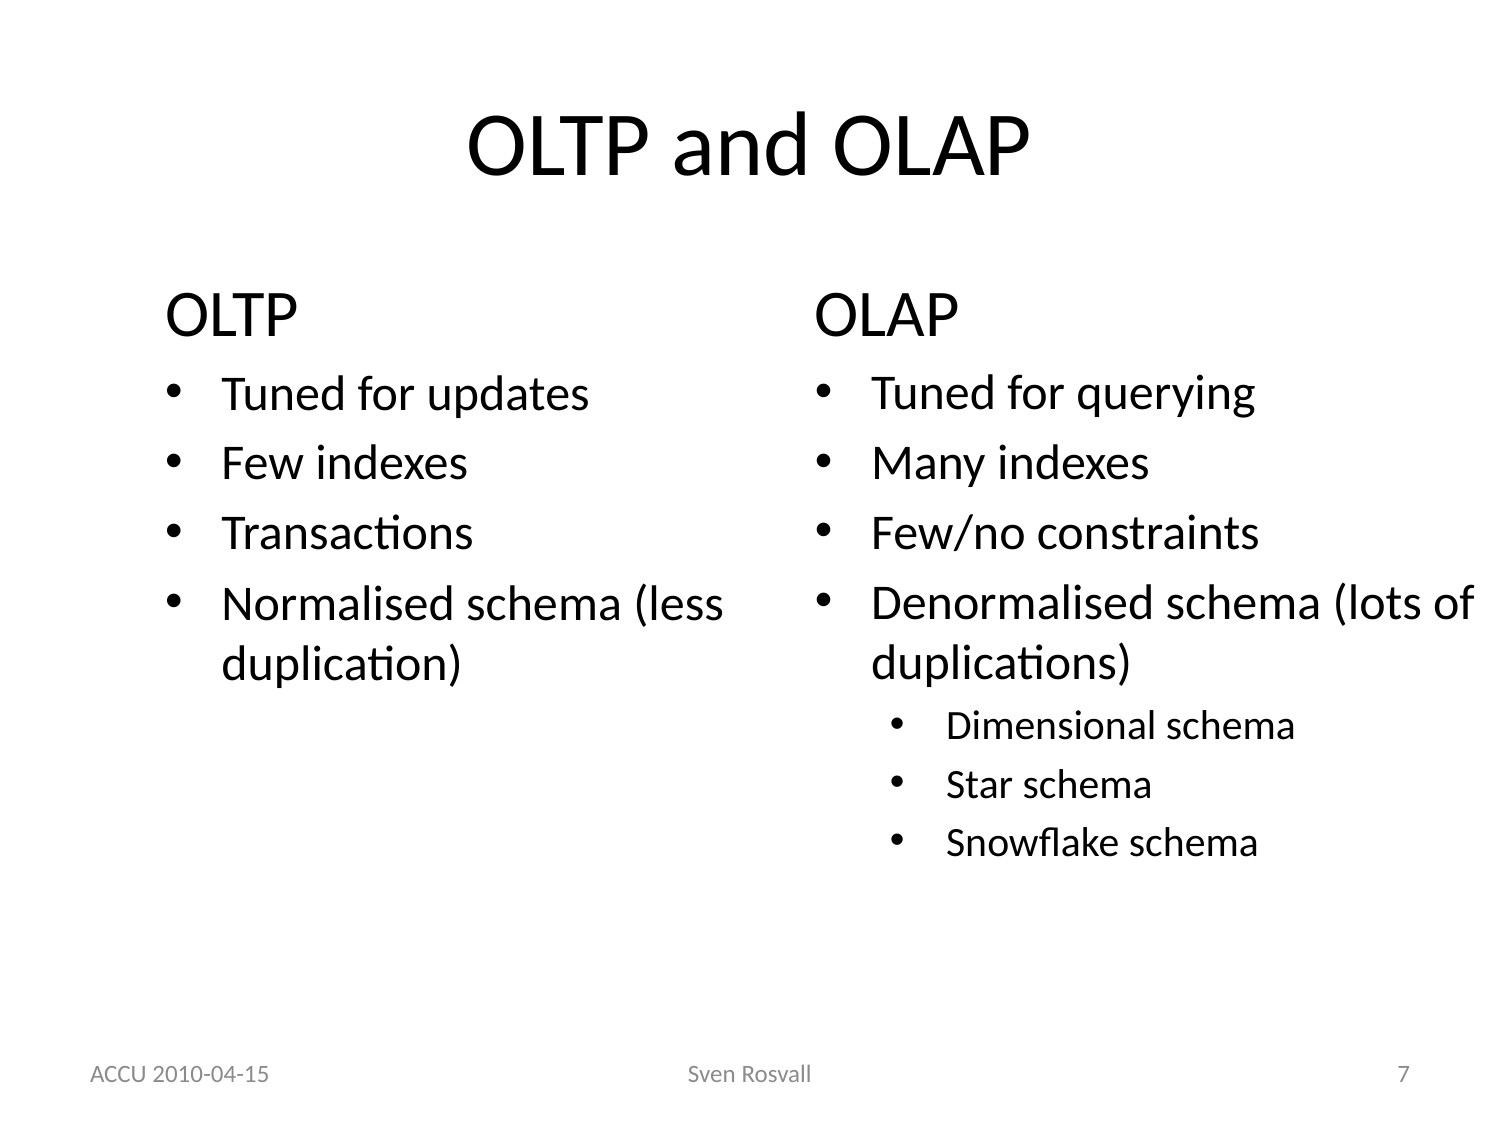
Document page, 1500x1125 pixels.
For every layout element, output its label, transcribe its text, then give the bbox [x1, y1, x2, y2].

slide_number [75, 1042, 425, 1103]
text_box OLAP Tuned for querying Many indexes Few/no constraints Denormalised schema (lots of duplications) Dimensional schema Star schema Snowflake schema [800, 262, 1500, 873]
list OLTP Tuned for updates Few indexes Transactions Normalised schema (less duplication) [150, 262, 813, 1005]
footer Sven Rosvall [512, 1042, 988, 1103]
title OLTP and OLAP [75, 45, 1425, 233]
slide_number 7 [1074, 1042, 1425, 1103]
